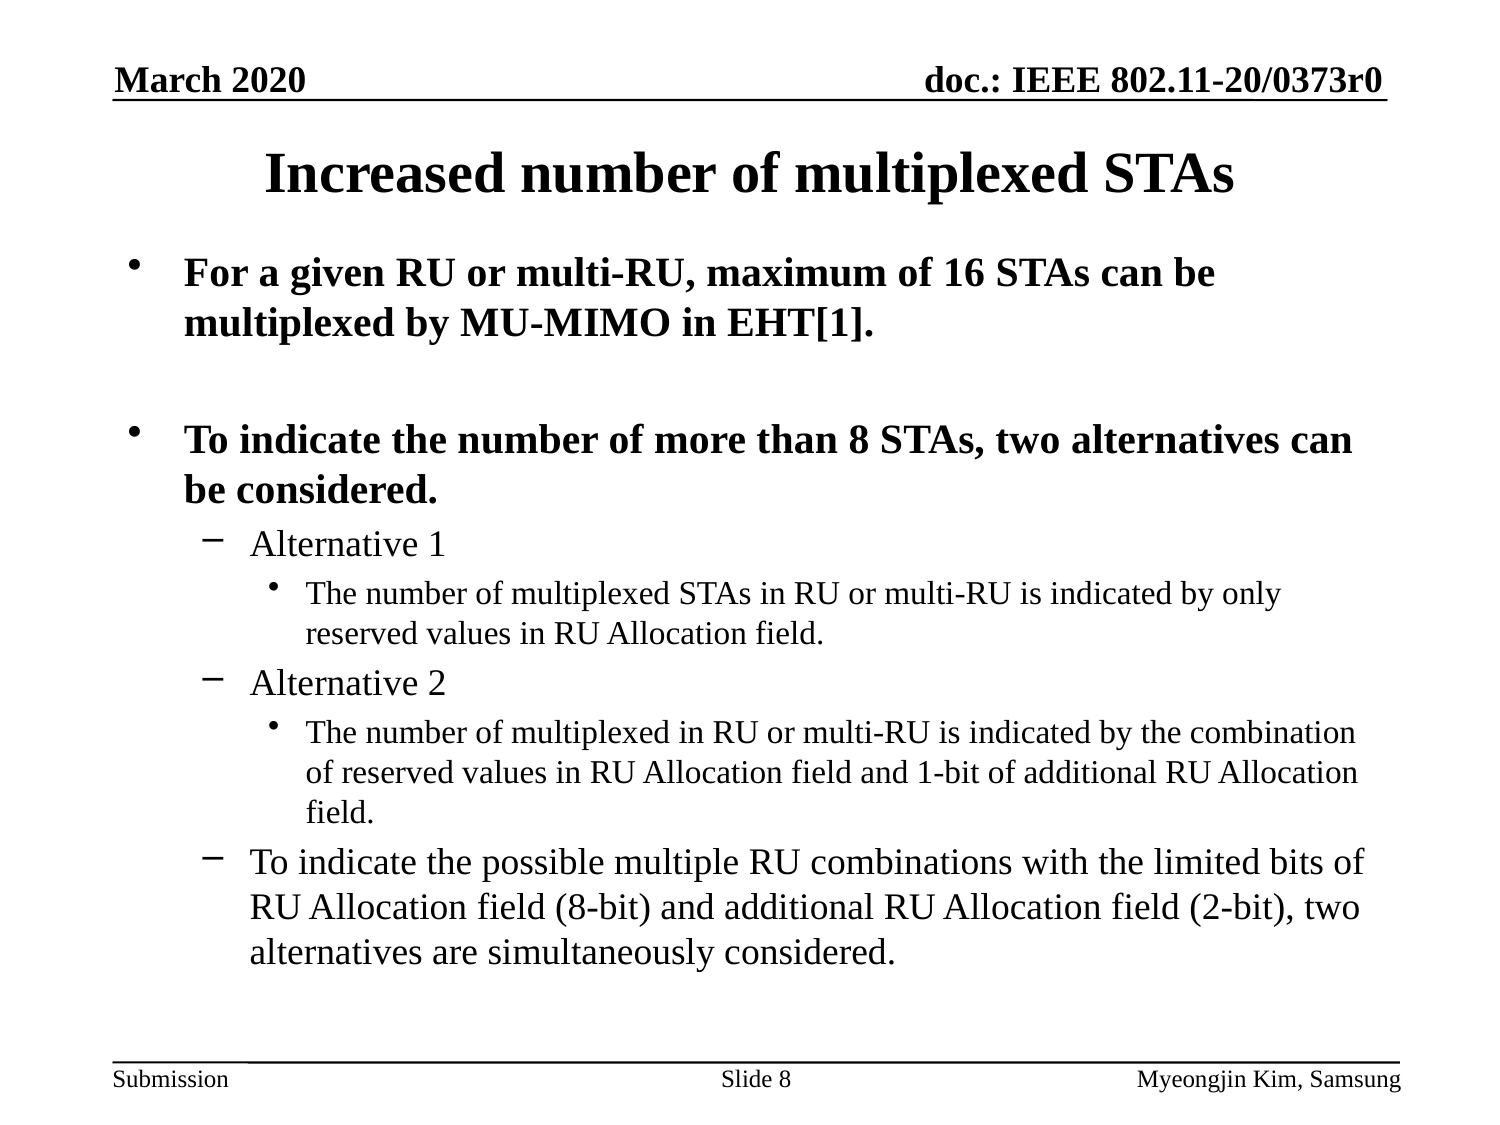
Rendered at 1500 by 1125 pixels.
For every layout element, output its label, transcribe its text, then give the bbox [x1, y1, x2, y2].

list For a given RU or multi-RU, maximum of 16 STAs can be multiplexed by MU-MIMO in EHT[1]. To indicate the number of more than 8 STAs, two alternatives can be considered. Alternative 1 The number of multiplexed STAs in RU or multi-RU is indicated by only reserved values in RU Allocation field. Alternative 2 The number of multiplexed in RU or multi-RU is indicated by the combination of reserved values in RU Allocation field and 1-bit of additional RU Allocation field. To indicate the possible multiple RU combinations with the limited bits of RU Allocation field (8-bit) and additional RU Allocation field (2-bit), two alternatives are simultaneously considered. [112, 237, 1388, 1001]
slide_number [114, 54, 309, 101]
slide_number Slide 8 [712, 1061, 800, 1093]
footer Myeongjin Kim, Samsung [1130, 1061, 1402, 1093]
title Increased number of multiplexed STAs [112, 112, 1388, 226]
